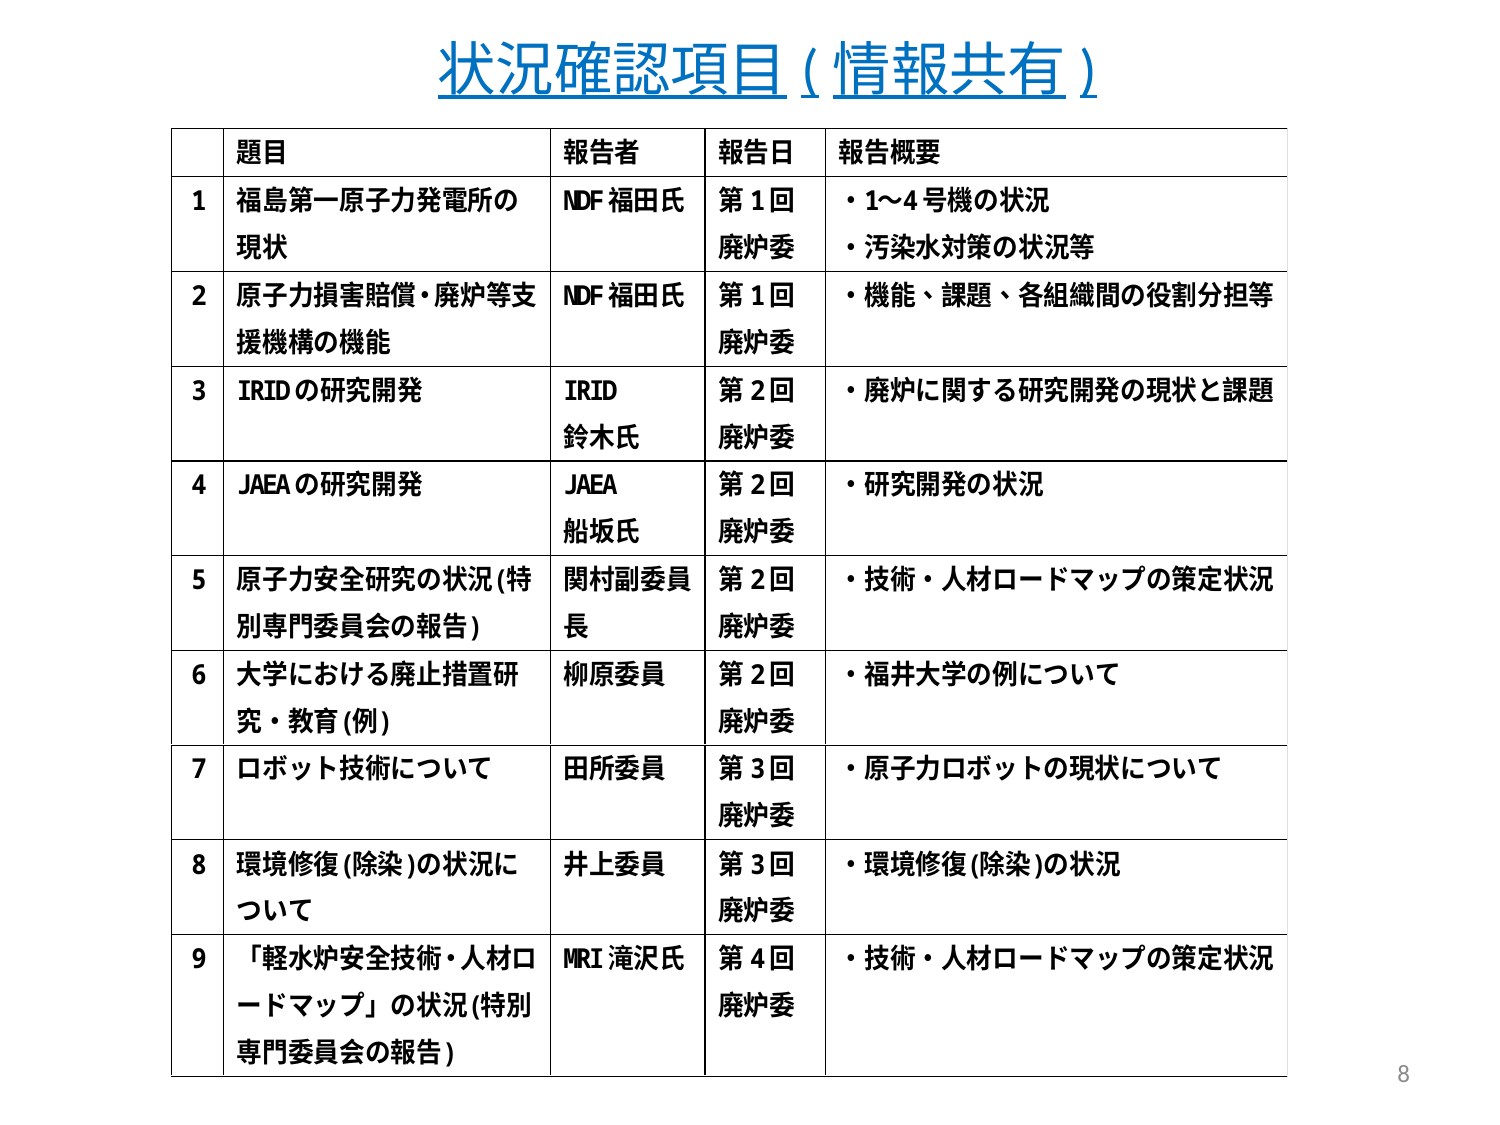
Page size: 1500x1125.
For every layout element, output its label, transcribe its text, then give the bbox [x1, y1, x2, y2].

title 状況確認項目(情報共有) [92, 21, 1443, 114]
picture [170, 127, 1288, 1124]
slide_number 8 [1293, 1042, 1425, 1103]
